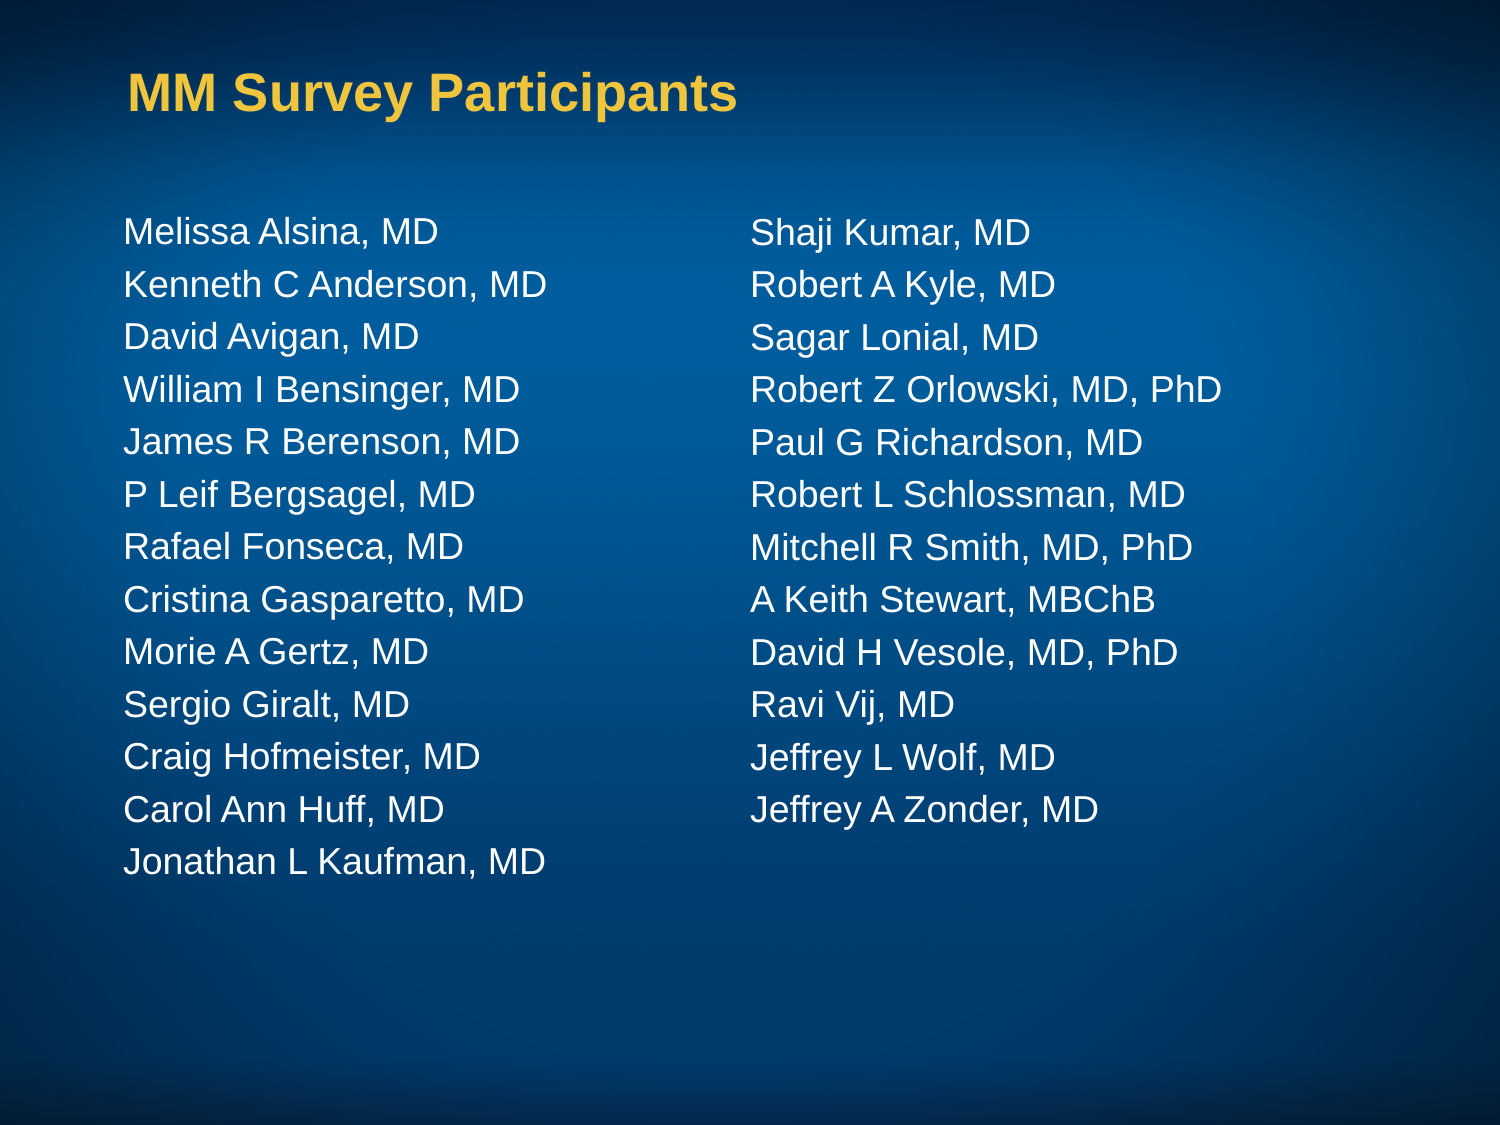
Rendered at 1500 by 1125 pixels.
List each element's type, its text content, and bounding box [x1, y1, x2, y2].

text_box Shaji Kumar, MD Robert A Kyle, MD Sagar Lonial, MD Robert Z Orlowski, MD, PhD Paul G Richardson, MD Robert L Schlossman, MD Mitchell R Smith, MD, PhD A Keith Stewart, MBChB David H Vesole, MD, PhD Ravi Vij, MD Jeffrey L Wolf, MD Jeffrey A Zonder, MD [735, 200, 1390, 1092]
text_box Melissa Alsina, MD Kenneth C Anderson, MD David Avigan, MD William I Bensinger, MD James R Berenson, MD P Leif Bergsagel, MD Rafael Fonseca, MD Cristina Gasparetto, MD Morie A Gertz, MD Sergio Giralt, MD Craig Hofmeister, MD Carol Ann Huff, MD Jonathan L Kaufman, MD [108, 199, 736, 1059]
picture [0, 0, 1500, 1125]
title MM Survey Participants [112, 0, 1388, 188]
